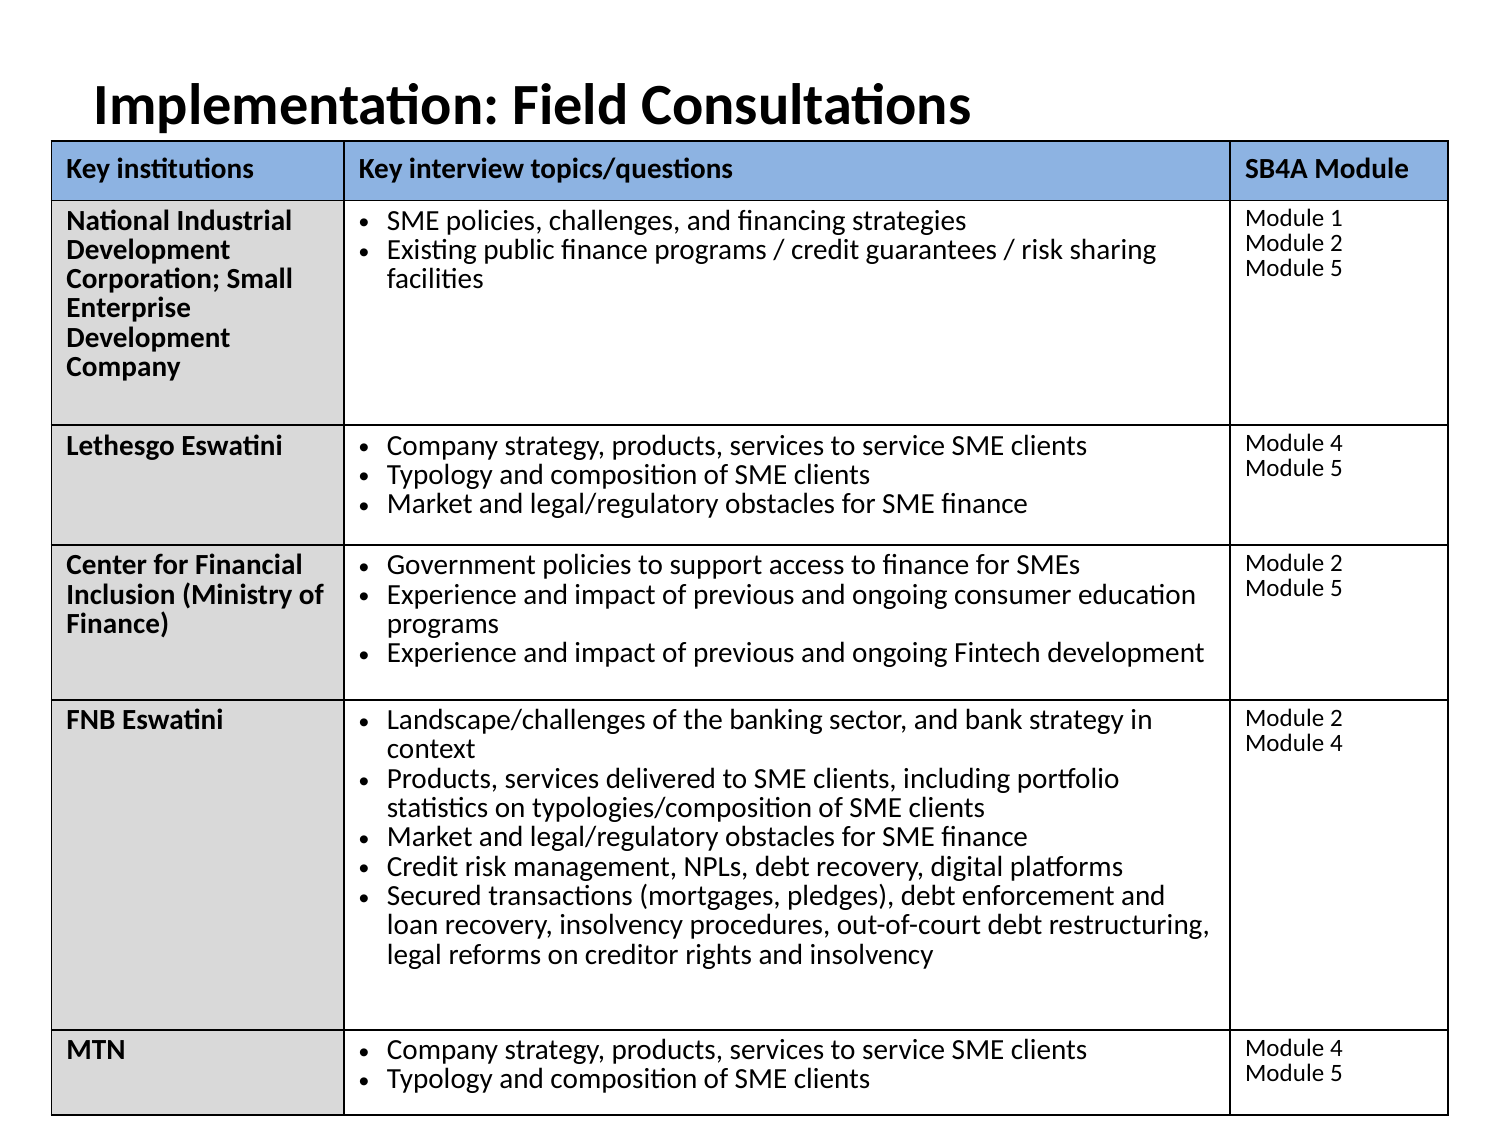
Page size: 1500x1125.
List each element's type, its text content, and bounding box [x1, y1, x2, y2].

table_cell Module 2 Module 4 [1231, 701, 1447, 1029]
table_header Key interview topics/questions [345, 142, 1229, 200]
table_cell Module 4 Module 5 [1231, 1031, 1447, 1114]
table_cell FNB Eswatini [52, 701, 343, 1029]
table_cell SME policies, challenges, and financing strategies Existing public finance programs / credit guarantees / risk sharing facilities [345, 201, 1229, 424]
table_cell Landscape/challenges of the banking sector, and bank strategy in context Products, services delivered to SME clients, including portfolio statistics on typologies/composition of SME clients Market and legal/regulatory obstacles for SME finance Credit risk management, NPLs, debt recovery, digital platforms Secured transactions (mortgages, pledges), debt enforcement and loan recovery, insolvency procedures, out-of-court debt restructuring, legal reforms on creditor rights and insolvency [345, 701, 1229, 1029]
table_cell Module 1 Module 2 Module 5 [1231, 201, 1447, 424]
text_box Implementation: Field Consultations [79, 58, 987, 140]
table_header SB4A Module [1231, 142, 1447, 200]
table_cell Company strategy, products, services to service SME clients Typology and composition of SME clients [345, 1031, 1229, 1114]
table_cell National Industrial Development Corporation; Small Enterprise Development Company [52, 201, 343, 424]
table_cell Lethesgo Eswatini [52, 426, 343, 544]
table_cell Module 2 Module 5 [1231, 546, 1447, 699]
table_cell MTN [52, 1031, 343, 1114]
table_cell Company strategy, products, services to service SME clients Typology and composition of SME clients Market and legal/regulatory obstacles for SME finance [345, 426, 1229, 544]
table_cell Module 4 Module 5 [1231, 426, 1447, 544]
table_header Key institutions [52, 142, 343, 200]
table_cell Government policies to support access to finance for SMEs Experience and impact of previous and ongoing consumer education programs Experience and impact of previous and ongoing Fintech development [345, 546, 1229, 699]
table_cell Center for Financial Inclusion (Ministry of Finance) [52, 546, 343, 699]
